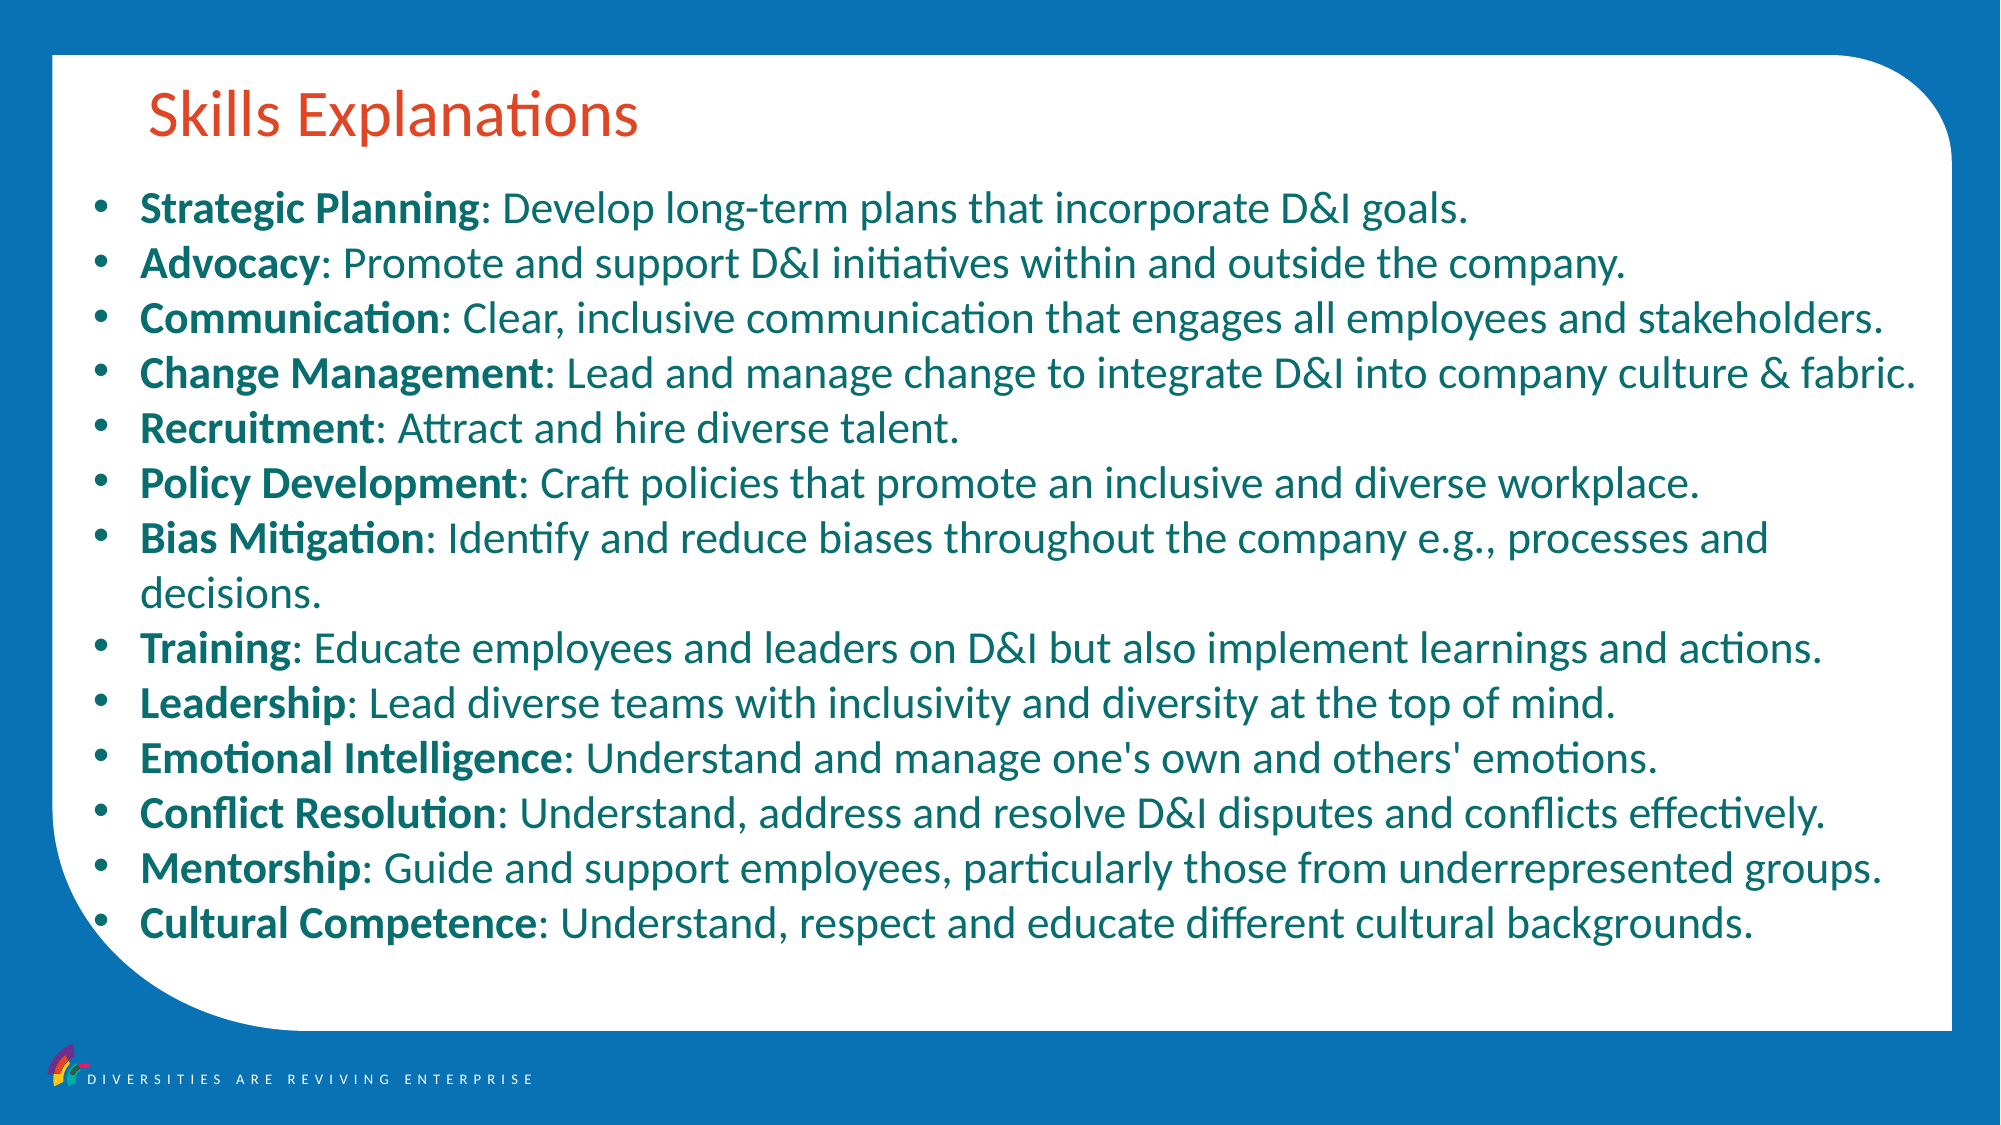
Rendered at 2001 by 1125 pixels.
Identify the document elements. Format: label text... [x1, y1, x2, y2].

list Skills Explanations [133, 71, 1872, 170]
list Strategic Planning: Develop long-term plans that incorporate D&I goals. Advocacy: Promote and support D&I initiatives within and outside the company. Communication: Clear, inclusive communication that engages all employees and stakeholders. Change Management: Lead and manage change to integrate D&I into company culture & fabric. Recruitment: Attract and hire diverse talent. Policy Development: Craft policies that promote an inclusive and diverse workplace. Bias Mitigation: Identify and reduce biases throughout the company e.g., processes and decisions. Training: Educate employees and leaders on D&I but also implement learnings and actions. Leadership: Lead diverse teams with inclusivity and diversity at the top of mind. Emotional Intelligence: Understand and manage one's own and others' emotions. Conflict Resolution: Understand, address and resolve D&I disputes and conflicts effectively. Mentorship: Guide and support employees, particularly those from underrepresented groups. Cultural Competence: Understand, respect and educate different cultural backgrounds. [78, 170, 1952, 955]
